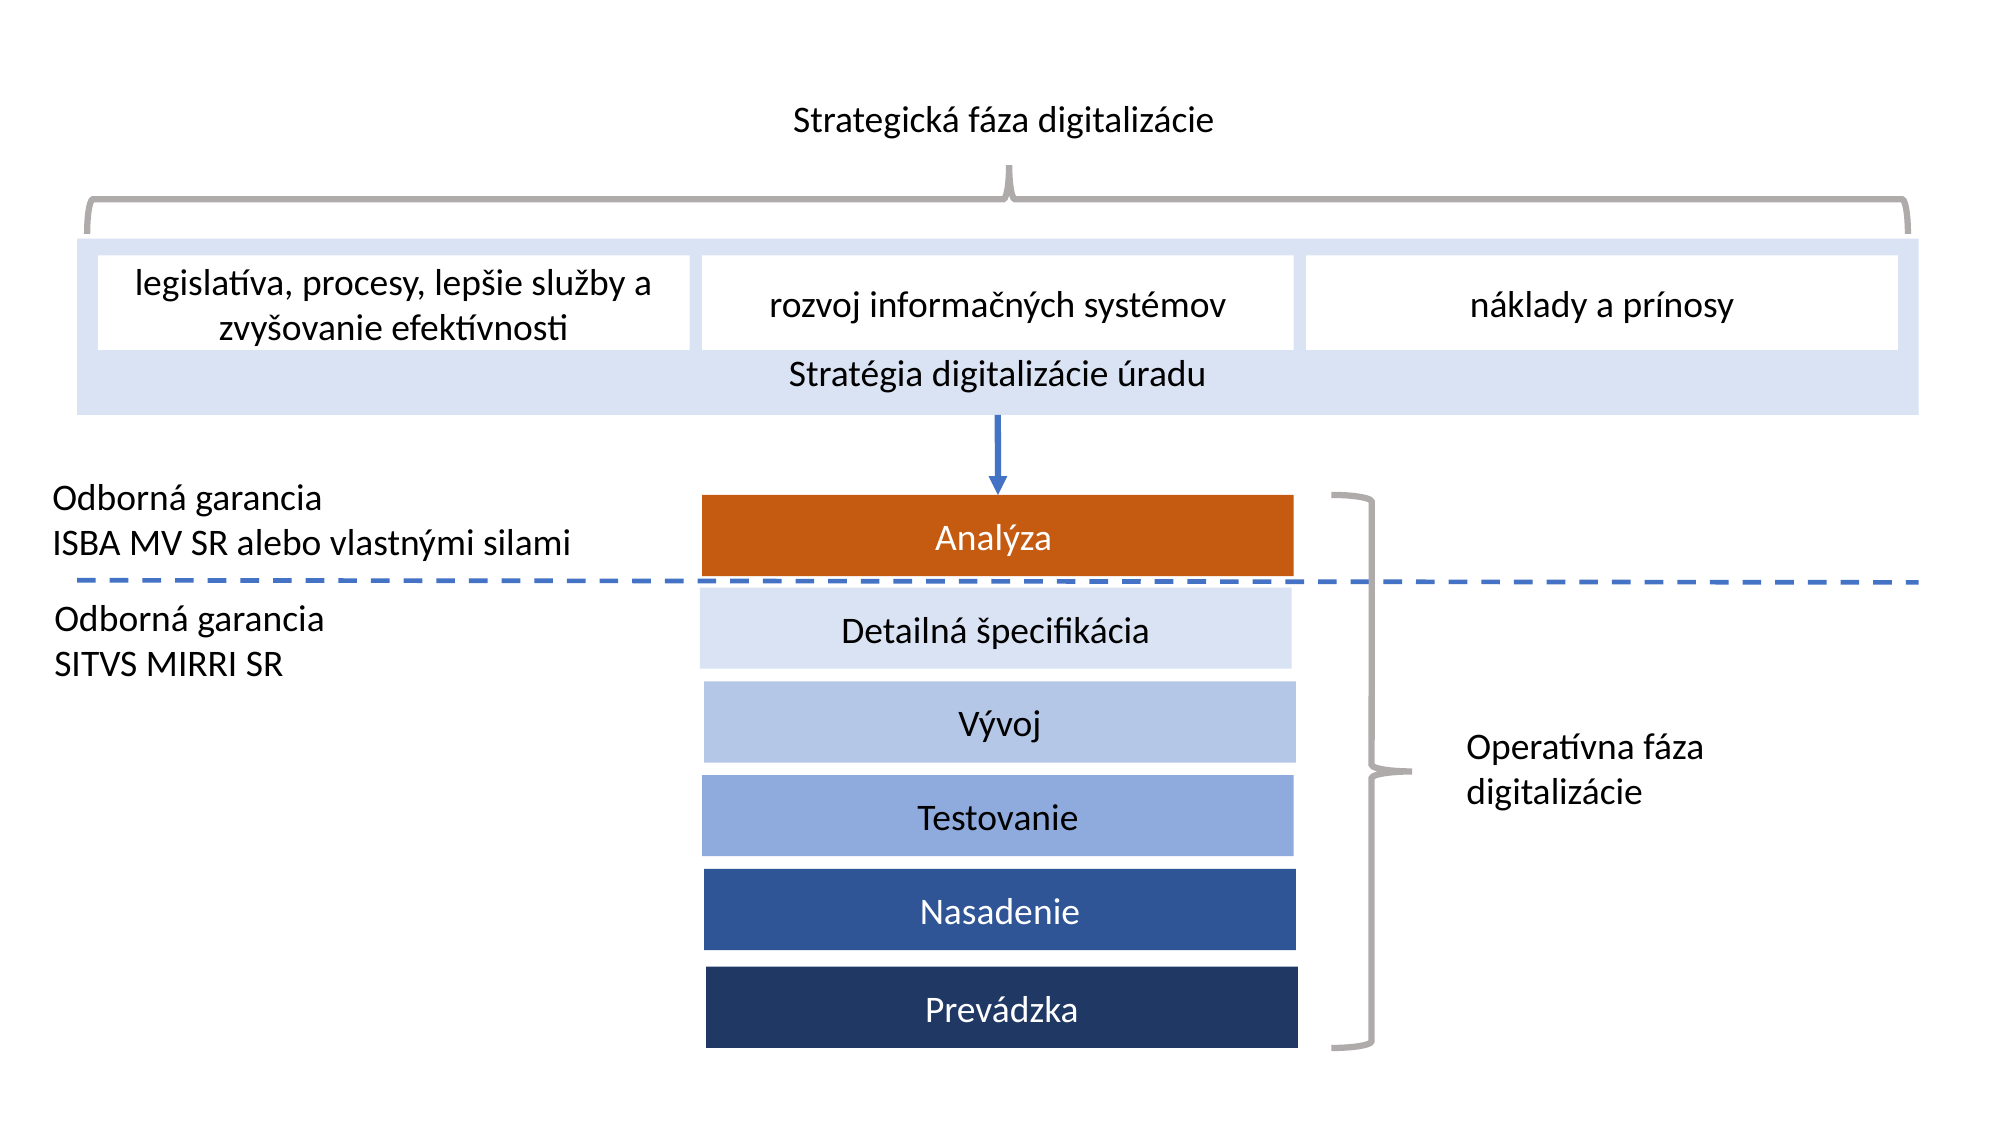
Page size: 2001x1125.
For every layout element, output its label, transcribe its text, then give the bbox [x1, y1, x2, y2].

text_box [1331, 583, 1413, 1049]
text_box Stratégia digitalizácie úradu [76, 238, 1920, 416]
text_box Analýza [701, 494, 1295, 577]
text_box náklady a prínosy [1305, 254, 1899, 351]
text_box Detailná špecifikácia [699, 587, 1293, 670]
text_box Strategická fáza digitalizácie [687, 69, 1321, 166]
text_box Vývoj [703, 680, 1297, 764]
text_box Prevádzka [705, 966, 1299, 1049]
text_box [1331, 494, 1373, 580]
text_box legislatíva, procesy, lepšie služby a zvyšovanie efektívnosti [97, 254, 691, 351]
text_box rozvoj informačných systémov [701, 254, 1295, 351]
text_box Nasadenie [703, 868, 1297, 951]
text_box Testovanie [701, 774, 1295, 857]
text_box [86, 166, 1909, 234]
text_box Operatívna fáza digitalizácie [1450, 718, 1831, 815]
text_box Odborná garancia SITVS MIRRI SR [39, 590, 632, 687]
text_box Odborná garancia ISBA MV SR alebo vlastnými silami [36, 470, 630, 566]
